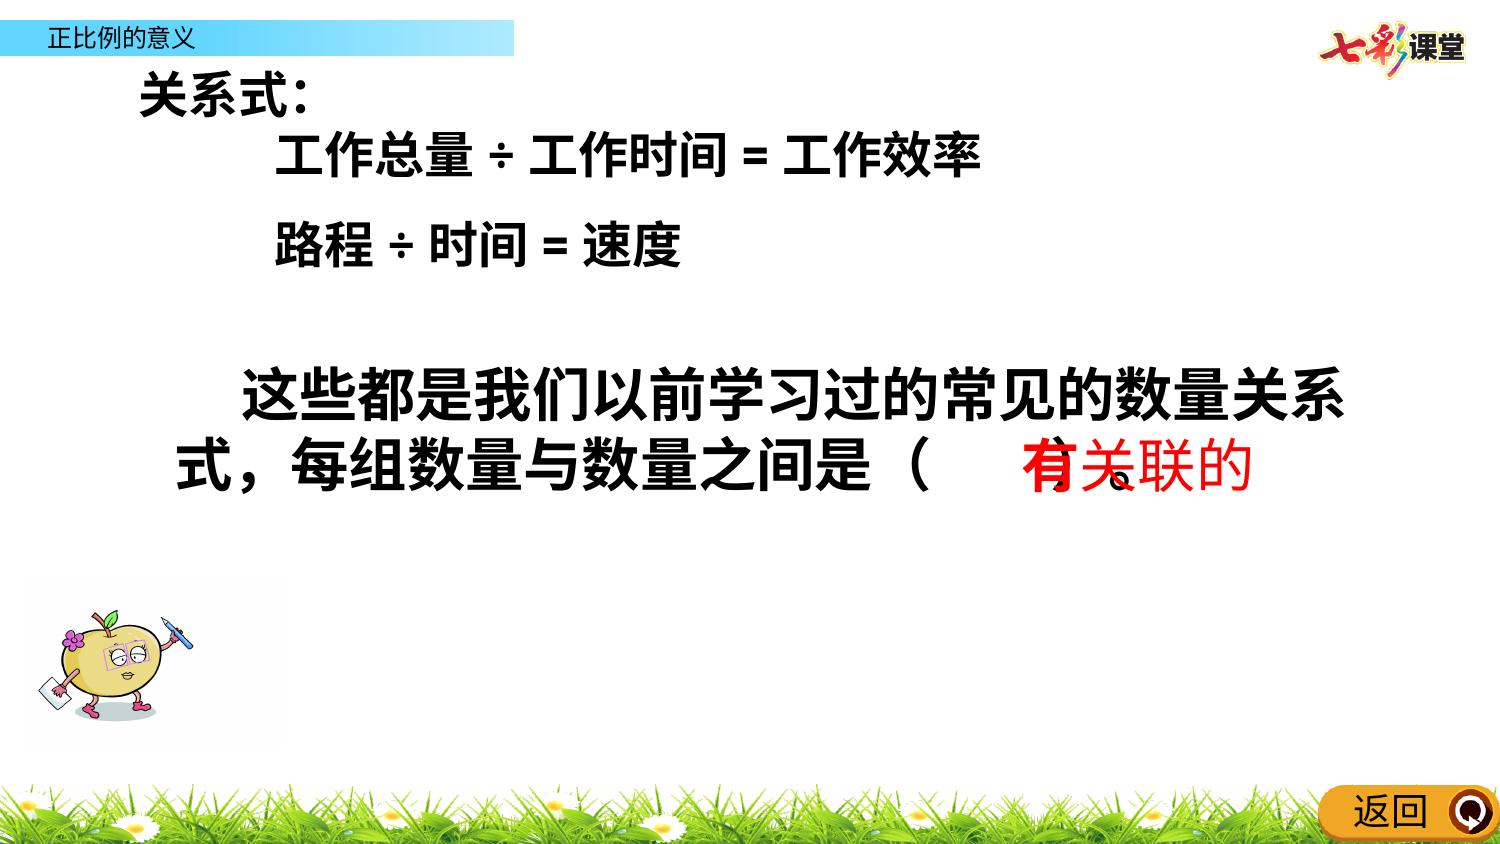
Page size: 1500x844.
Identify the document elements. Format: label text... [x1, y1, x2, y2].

text_box 关系式： 工作总量÷工作时间=工作效率 路程÷时间=速度 [123, 55, 1365, 281]
text_box 有关联的 [1006, 421, 1312, 507]
picture [0, 784, 1500, 844]
picture [1316, 20, 1468, 80]
text_box 这些都是我们以前学习过的常见的数量关系式，每组数量与数量之间是（ ）。 [159, 350, 1394, 506]
picture [23, 575, 284, 749]
